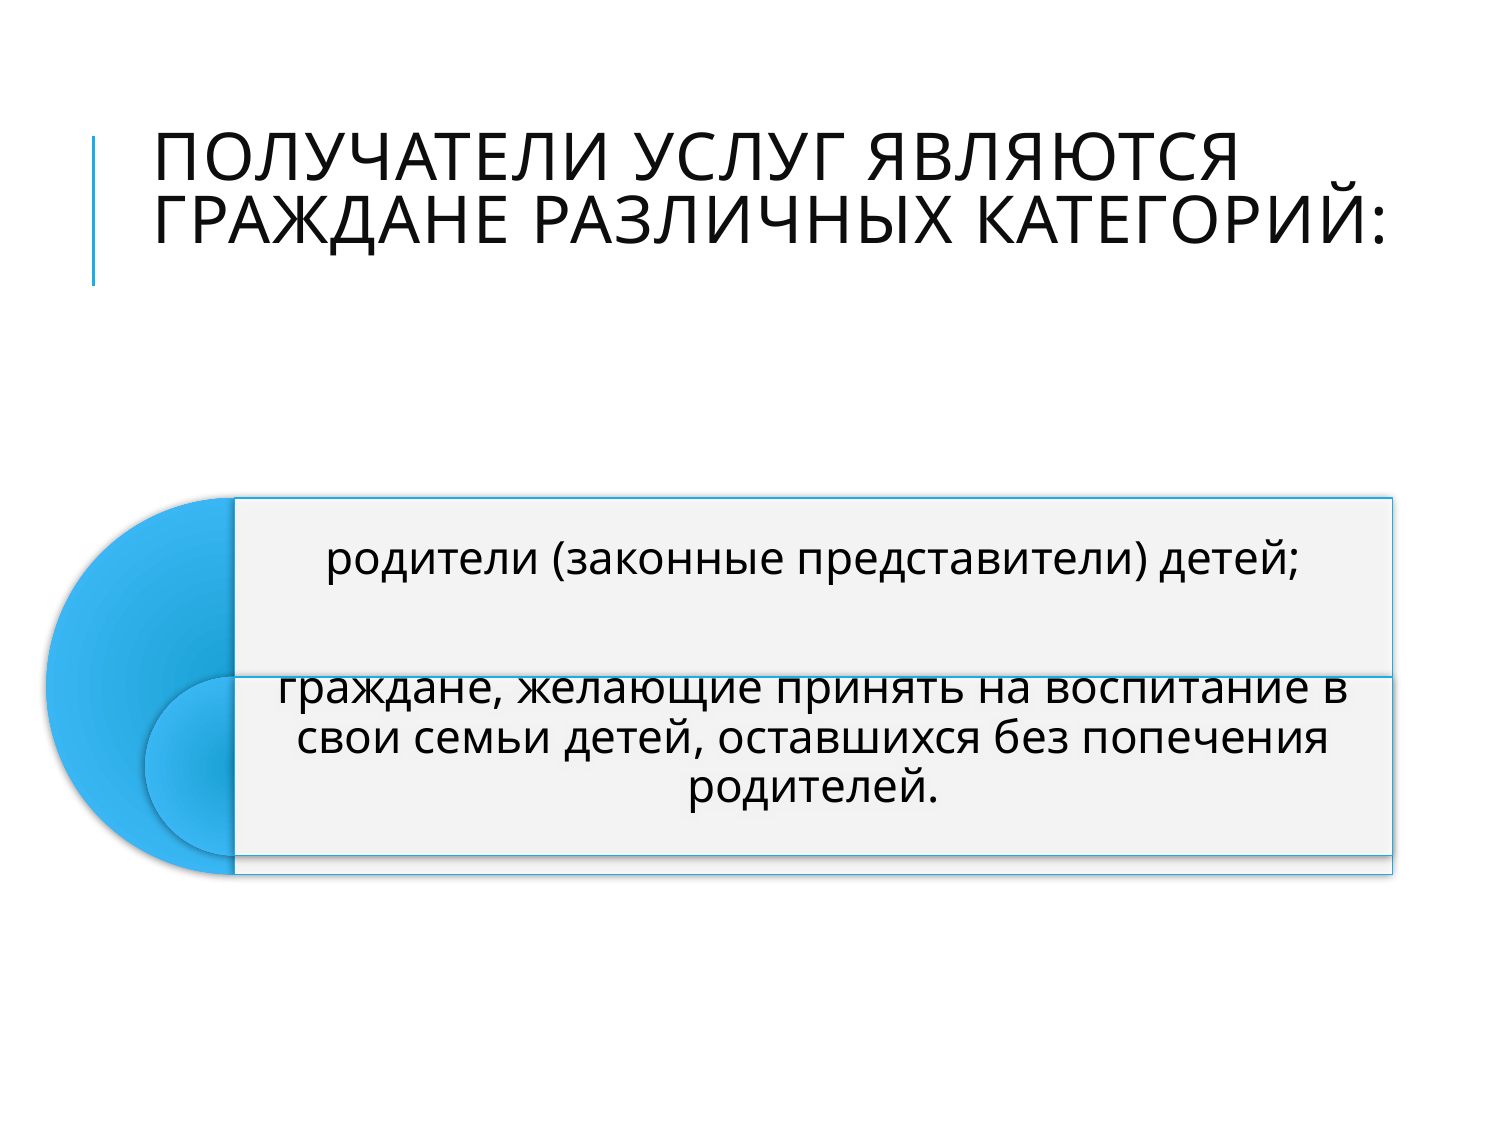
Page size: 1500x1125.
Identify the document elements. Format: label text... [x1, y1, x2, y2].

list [46, 497, 1393, 875]
title Получатели услуг являются граждане различных категорий: [138, 101, 1441, 348]
